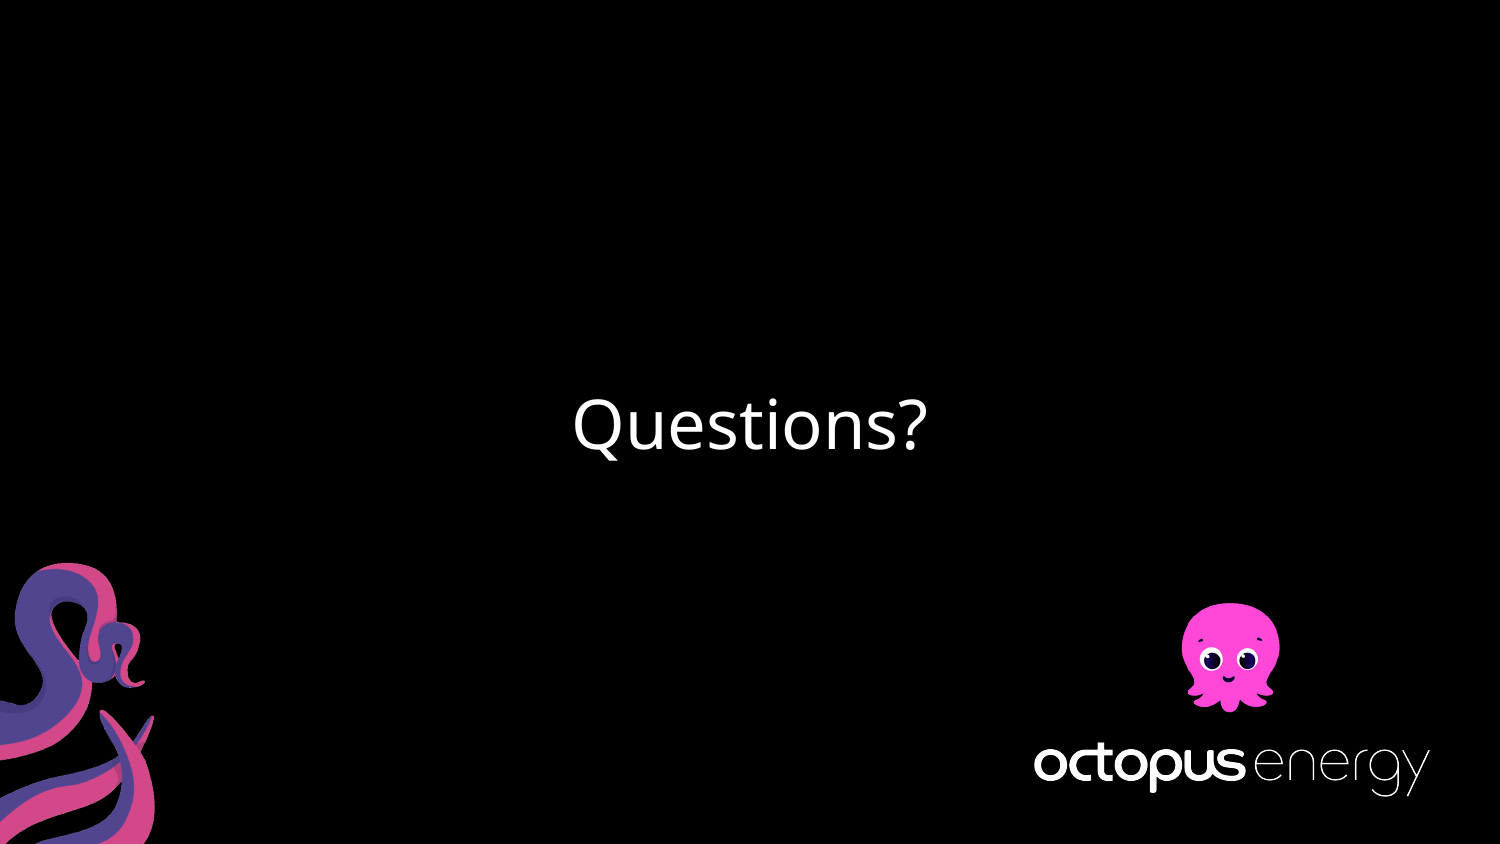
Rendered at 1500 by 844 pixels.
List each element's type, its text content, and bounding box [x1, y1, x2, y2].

picture [1176, 601, 1288, 714]
picture [1032, 737, 1432, 798]
title Questions? [218, 322, 1282, 464]
picture [0, 559, 226, 844]
